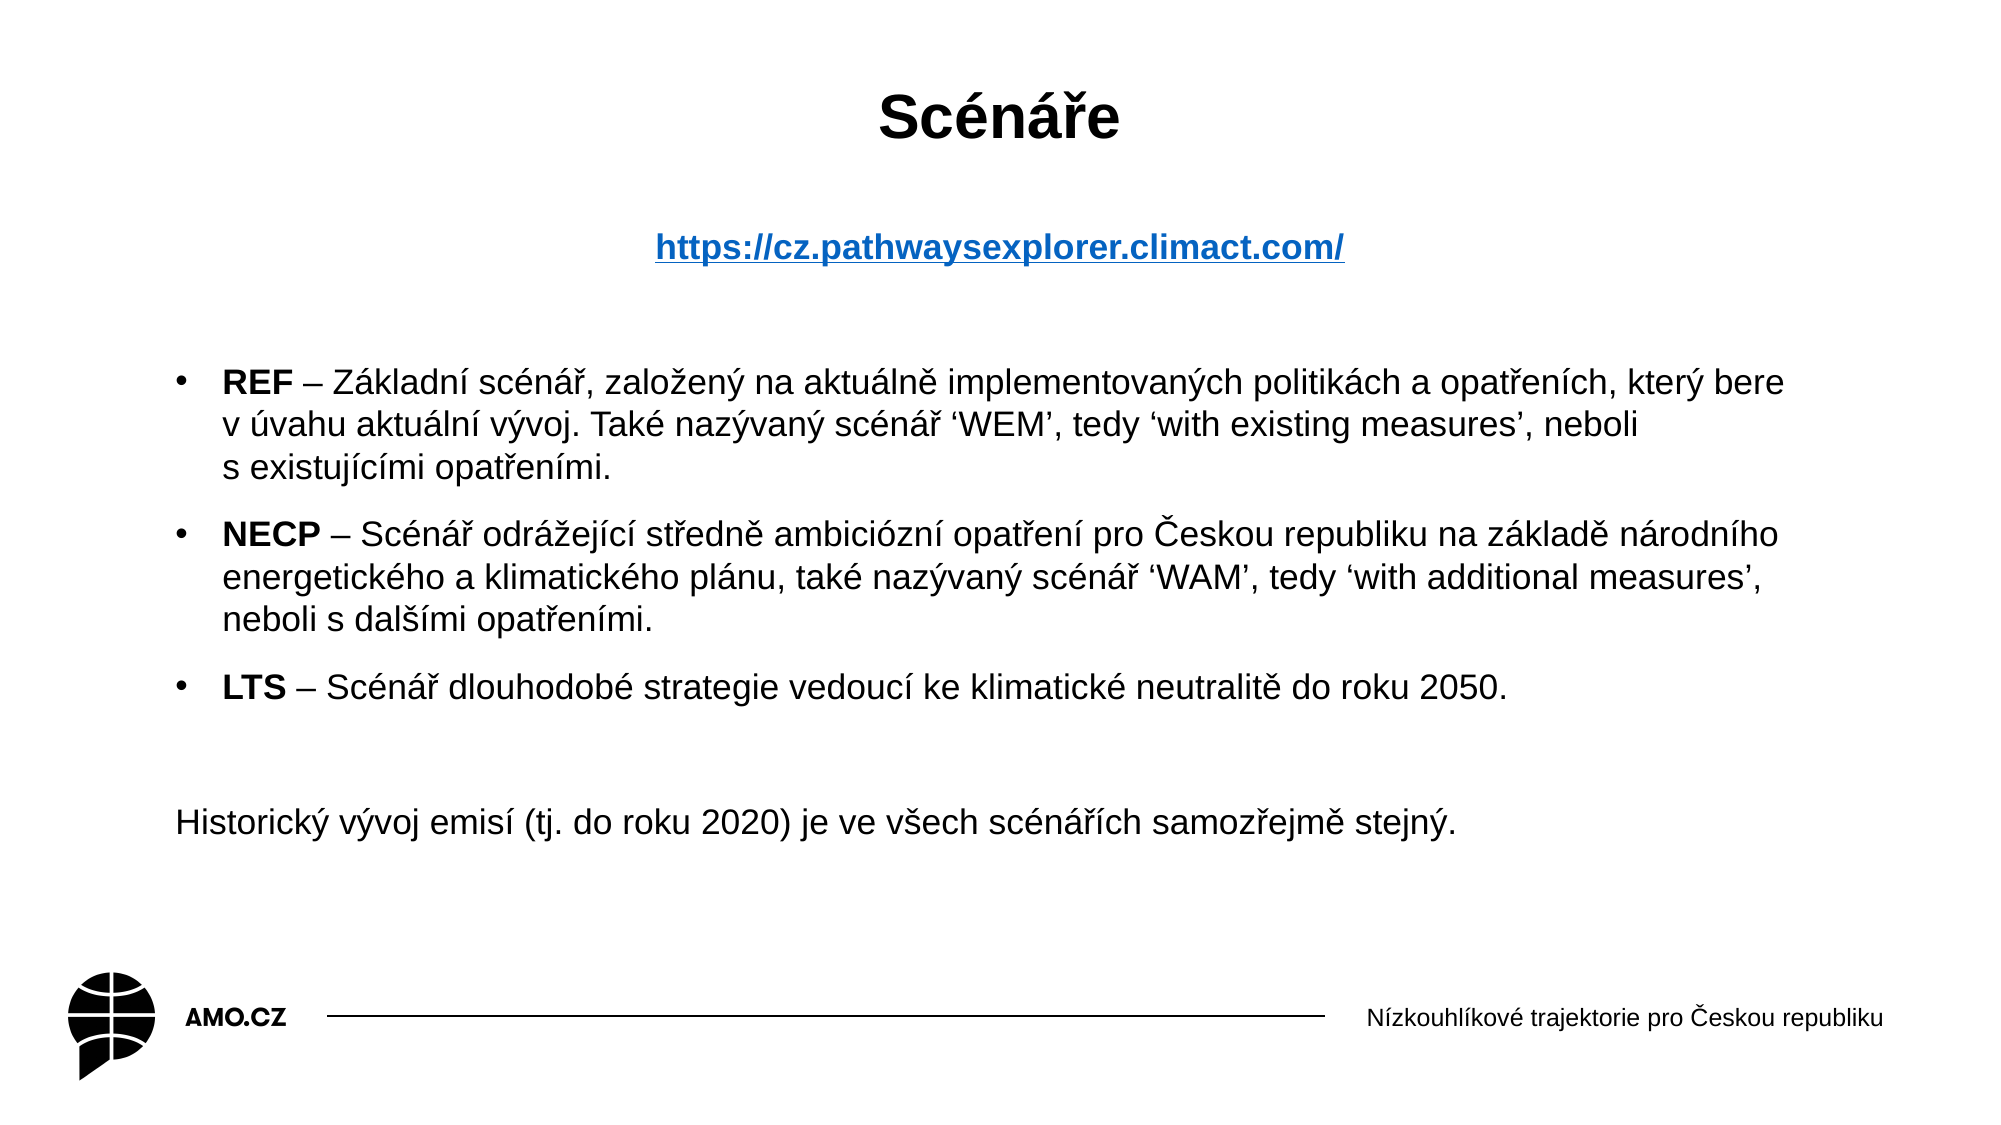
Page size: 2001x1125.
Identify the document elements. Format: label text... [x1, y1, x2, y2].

title Scénáře [112, 58, 1888, 160]
text_box Nízkouhlíkové trajektorie pro Českou republiku [1315, 997, 1901, 1110]
picture [10, 860, 343, 1125]
text_box https://cz.pathwaysexplorer.climact.com/ REF – Základní scénář, založený na aktuálně implementovaných politikách a opatřeních, který bere v úvahu aktuální vývoj. Také nazývaný scénář ‘WEM’, tedy ‘with existing measures’, neboli s existujícími opatřeními. NECP – Scénář odrážející středně ambiciózní opatření pro Českou republiku na základě národního energetického a klimatického plánu, také nazývaný scénář ‘WAM’, tedy ‘with additional measures’, neboli s dalšími opatřeními. LTS – Scénář dlouhodobé strategie vedoucí ke klimatické neutralitě do roku 2050. Historický vývoj emisí (tj. do roku 2020) je ve všech scénářích samozřejmě stejný. [160, 216, 1840, 849]
